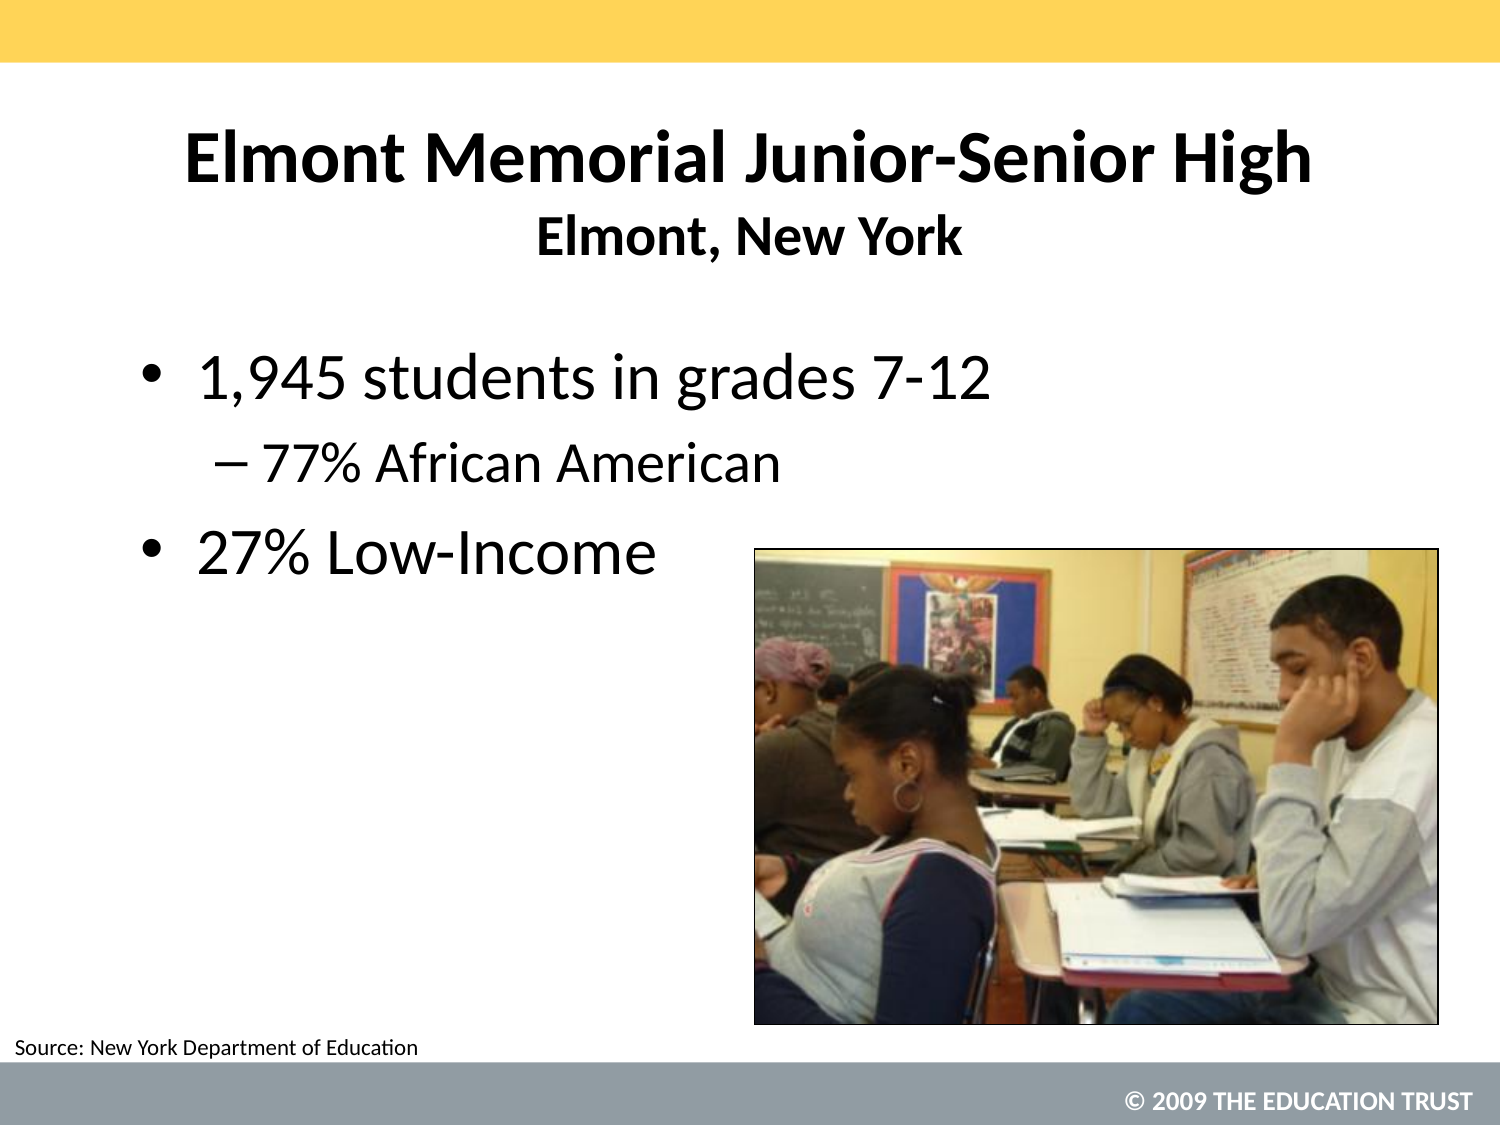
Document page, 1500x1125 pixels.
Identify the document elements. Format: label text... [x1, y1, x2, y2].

picture [755, 549, 1438, 1025]
list New York Department of Education [74, 1024, 888, 1063]
title Elmont Memorial Junior-Senior High Elmont, New York [74, 99, 1426, 276]
list 1,945 students in grades 7-12 77% African American 27% Low-Income [124, 324, 1376, 1006]
